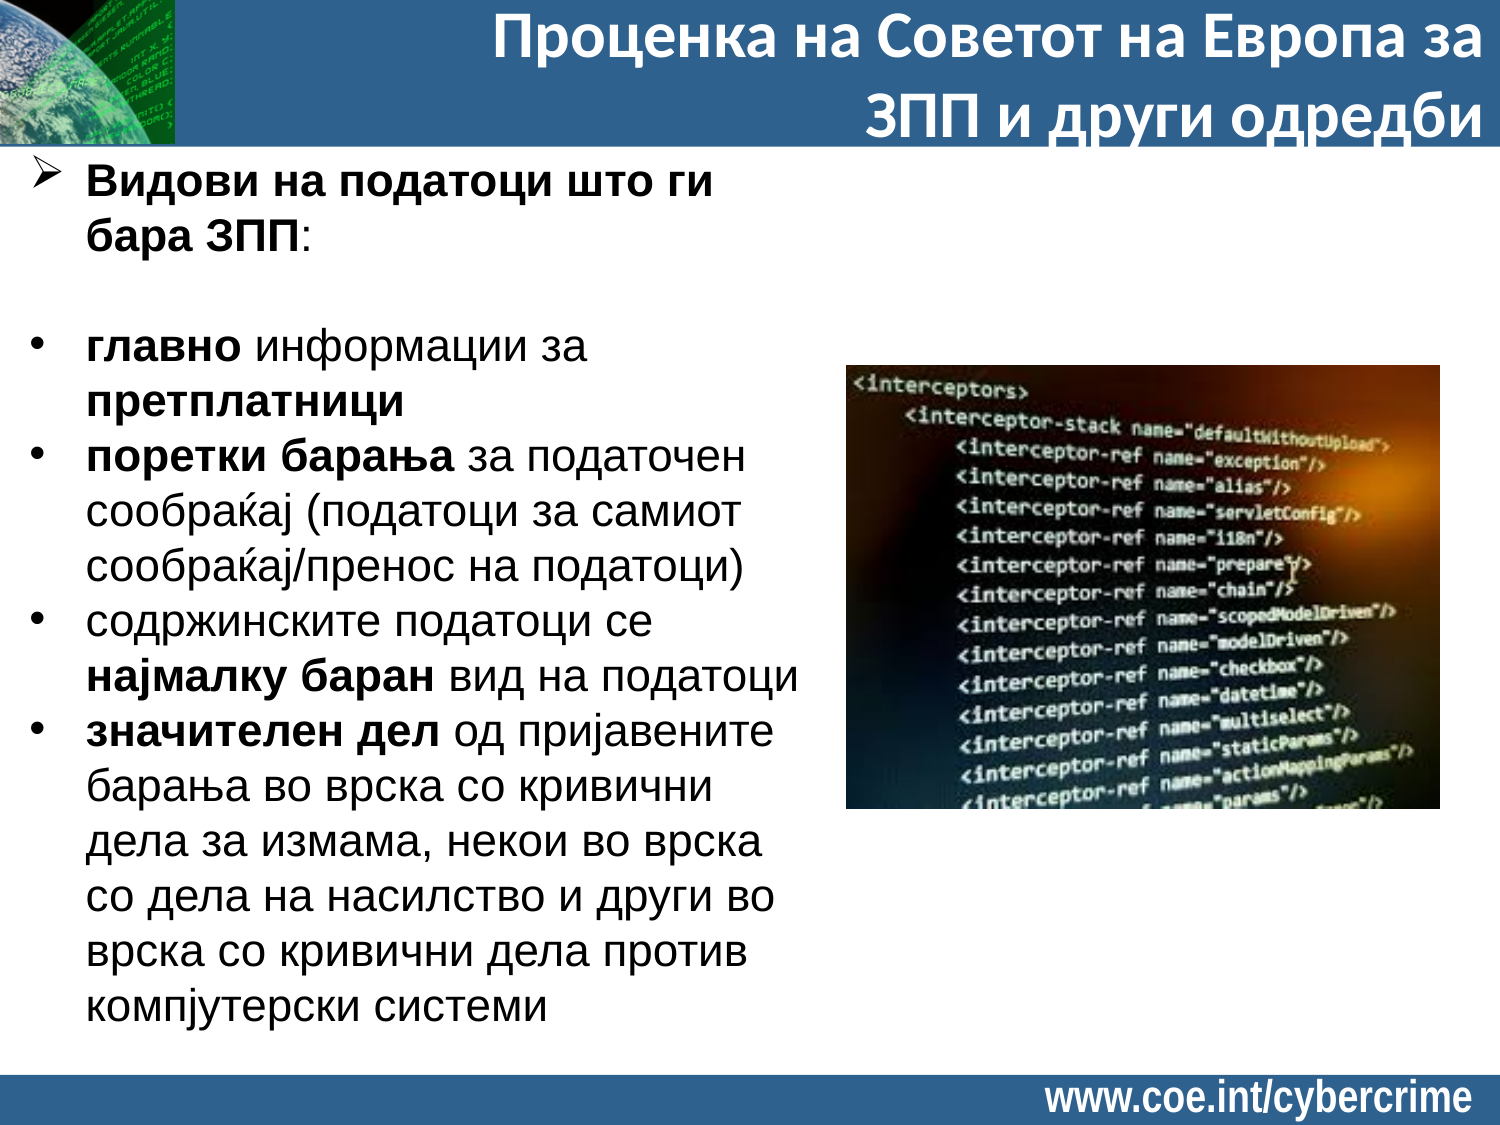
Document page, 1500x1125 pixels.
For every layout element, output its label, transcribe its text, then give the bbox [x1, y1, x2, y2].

text_box Видови на податоци што ги бара ЗПП: главно информации за претплатници поретки барања за податочен сообраќај (податоци за самиот сообраќај/пренос на податоци) содржинските податоци се најмалку баран вид на податоци значителен дел од пријавените барања во врска со кривични дела за измама, некои во врска со дела на насилство и други во врска со кривични дела против компјутерски системи [14, 143, 824, 1038]
text_box Проценка на Советот на Европа за ЗПП и други одредби [179, 0, 1500, 149]
text_box www.coe.int/cybercrime [1030, 1059, 1500, 1125]
text_box [0, 1073, 1030, 1125]
picture [846, 365, 1441, 809]
picture [0, 0, 175, 144]
